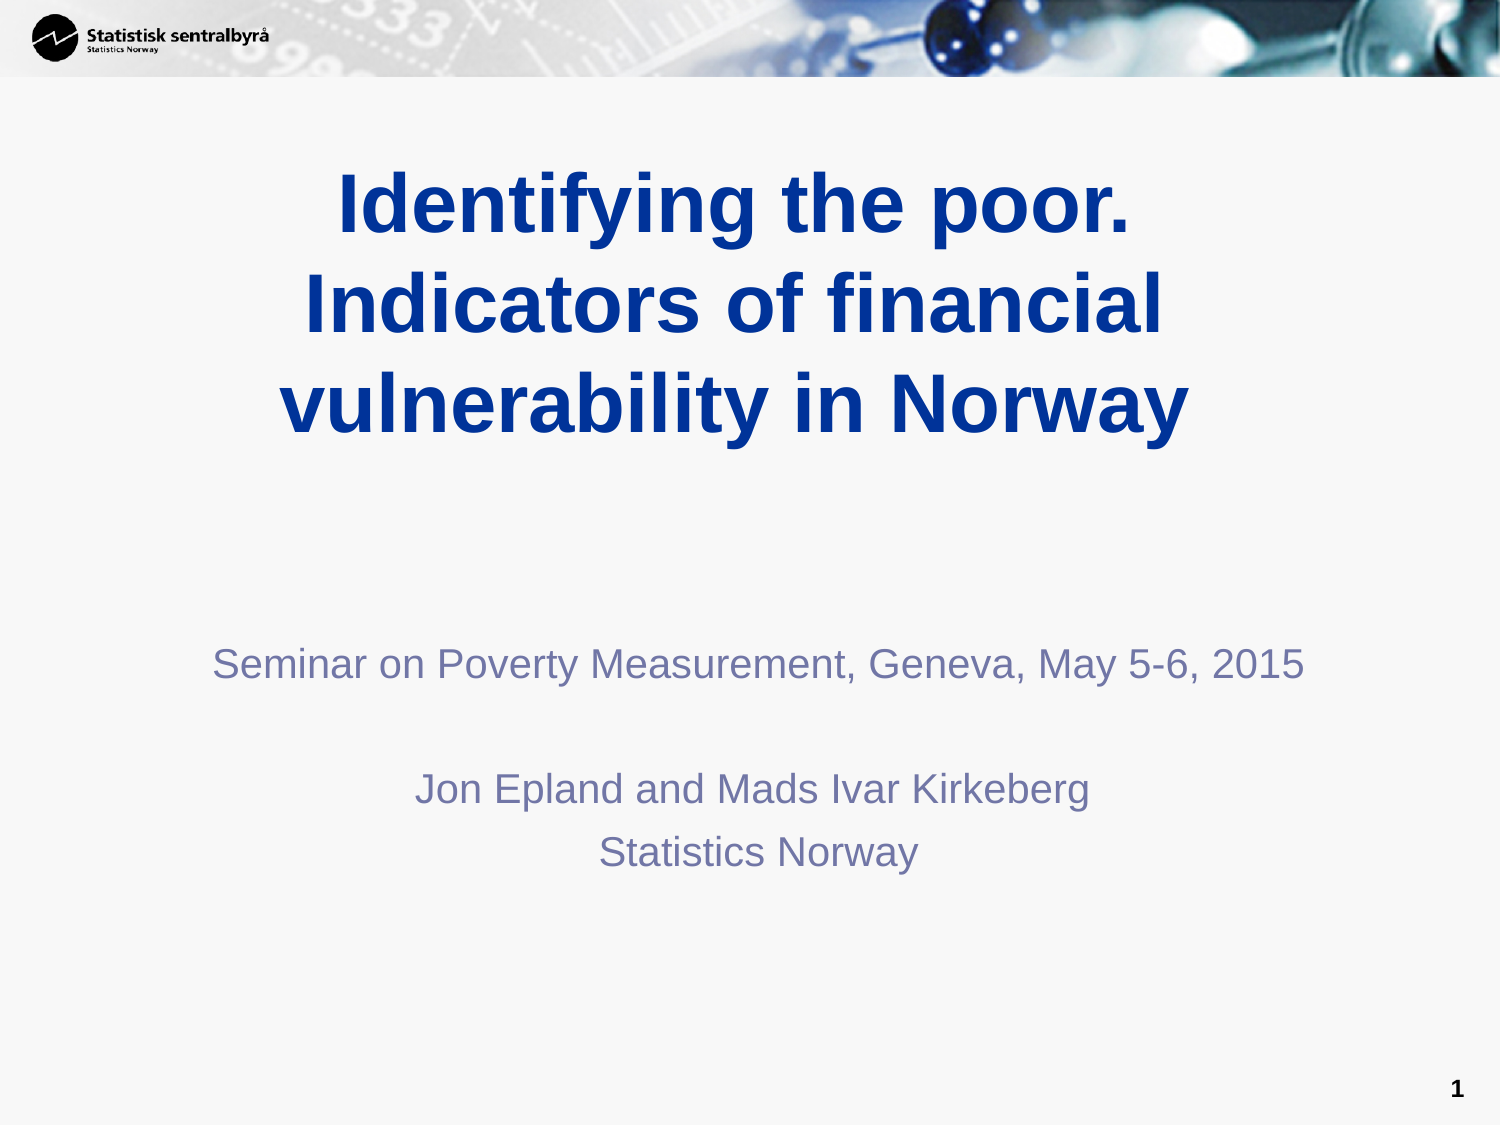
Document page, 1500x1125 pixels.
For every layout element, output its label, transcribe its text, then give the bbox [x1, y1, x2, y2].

title Identifying the poor. Indicators of financial vulnerability in Norway [147, 149, 1323, 457]
picture [0, 0, 1500, 77]
subtitle Seminar on Poverty Measurement, Geneva, May 5-6, 2015 Jon Epland and Mads Ivar Kirkeberg Statistics Norway [171, 574, 1347, 799]
slide_number 1 [1400, 1062, 1465, 1113]
